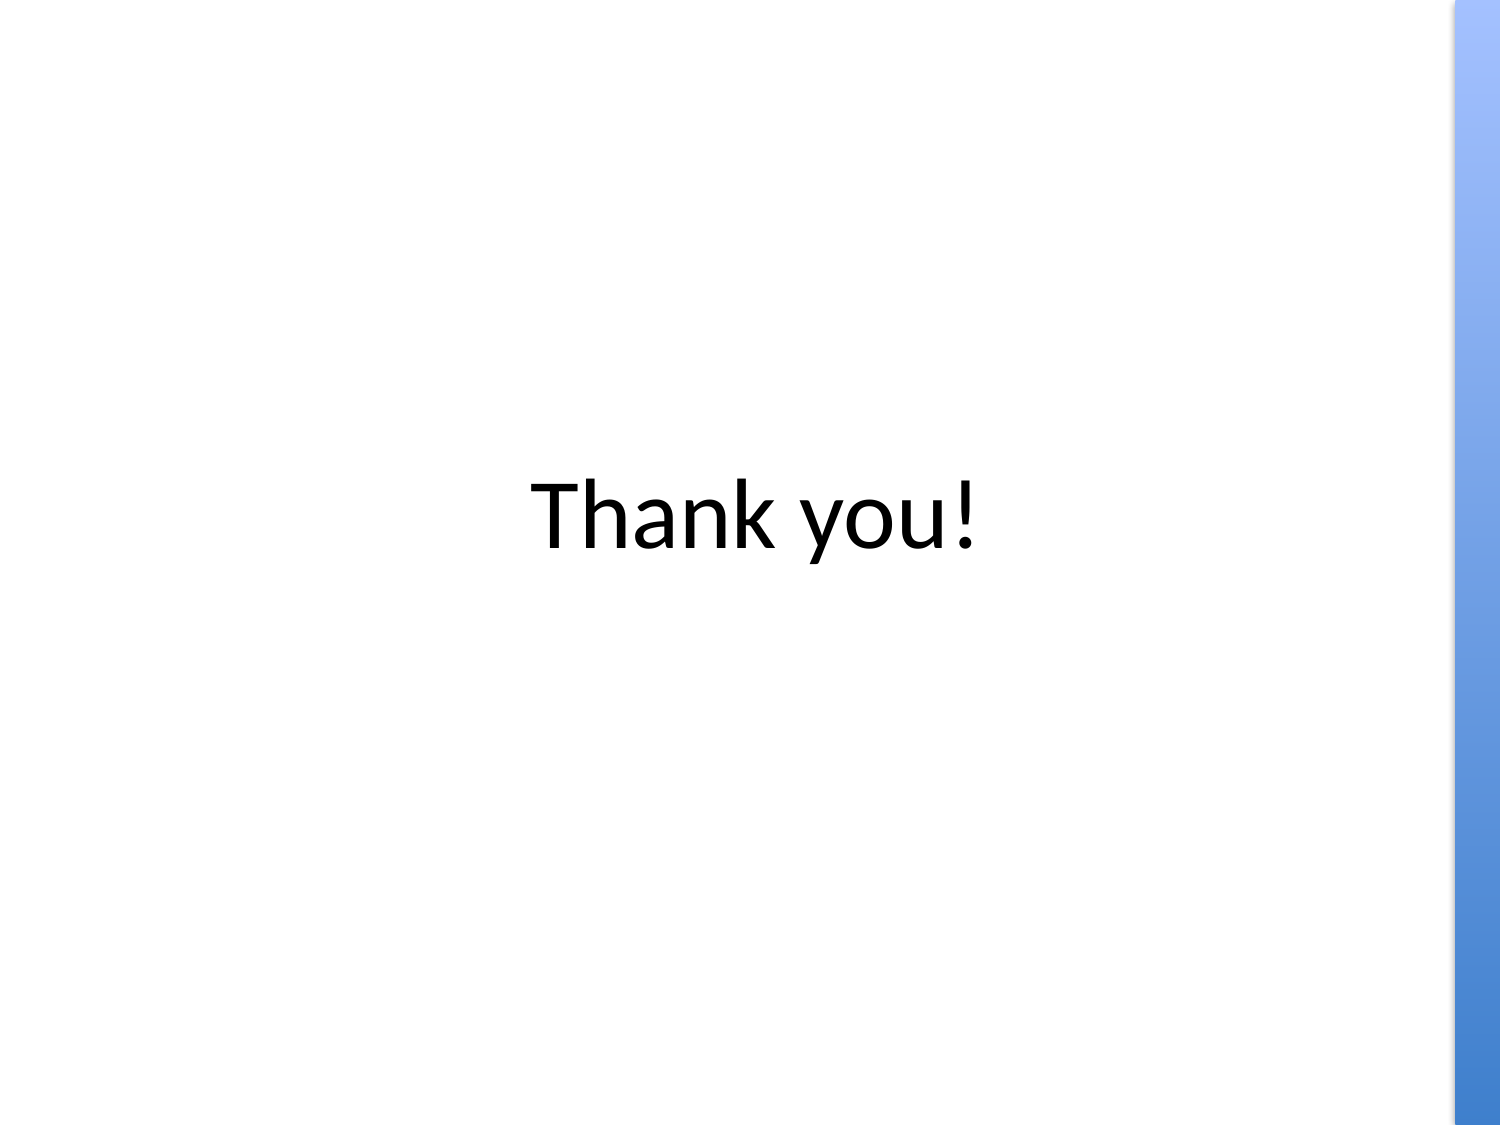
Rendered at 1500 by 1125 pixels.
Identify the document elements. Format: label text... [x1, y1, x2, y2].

text_box Thank you! [379, 440, 1133, 576]
